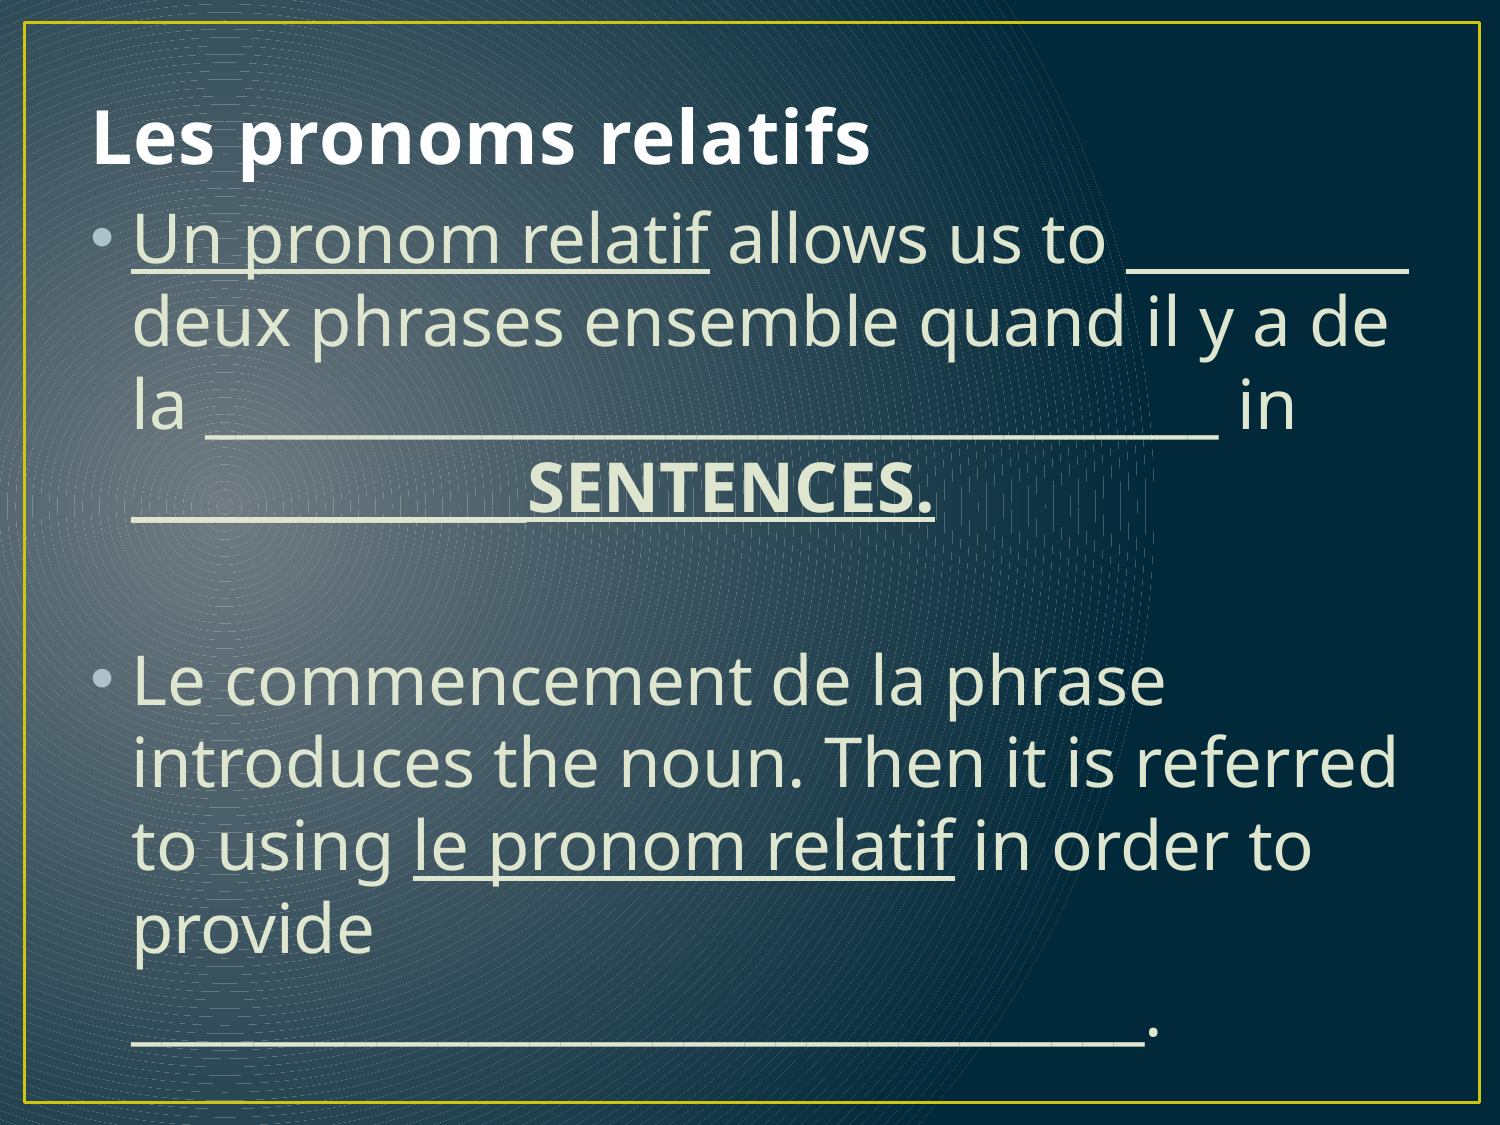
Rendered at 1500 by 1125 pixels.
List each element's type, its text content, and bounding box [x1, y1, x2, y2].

list Un pronom relatif allows us to __________ deux phrases ensemble quand il y a de la _________________________________ in ______________SENTENCES. Le commencement de la phrase introduces the noun. Then it is referred to using le pronom relatif in order to provide _________________________________. [75, 187, 1425, 1075]
title Les pronoms relatifs [75, 0, 1425, 187]
